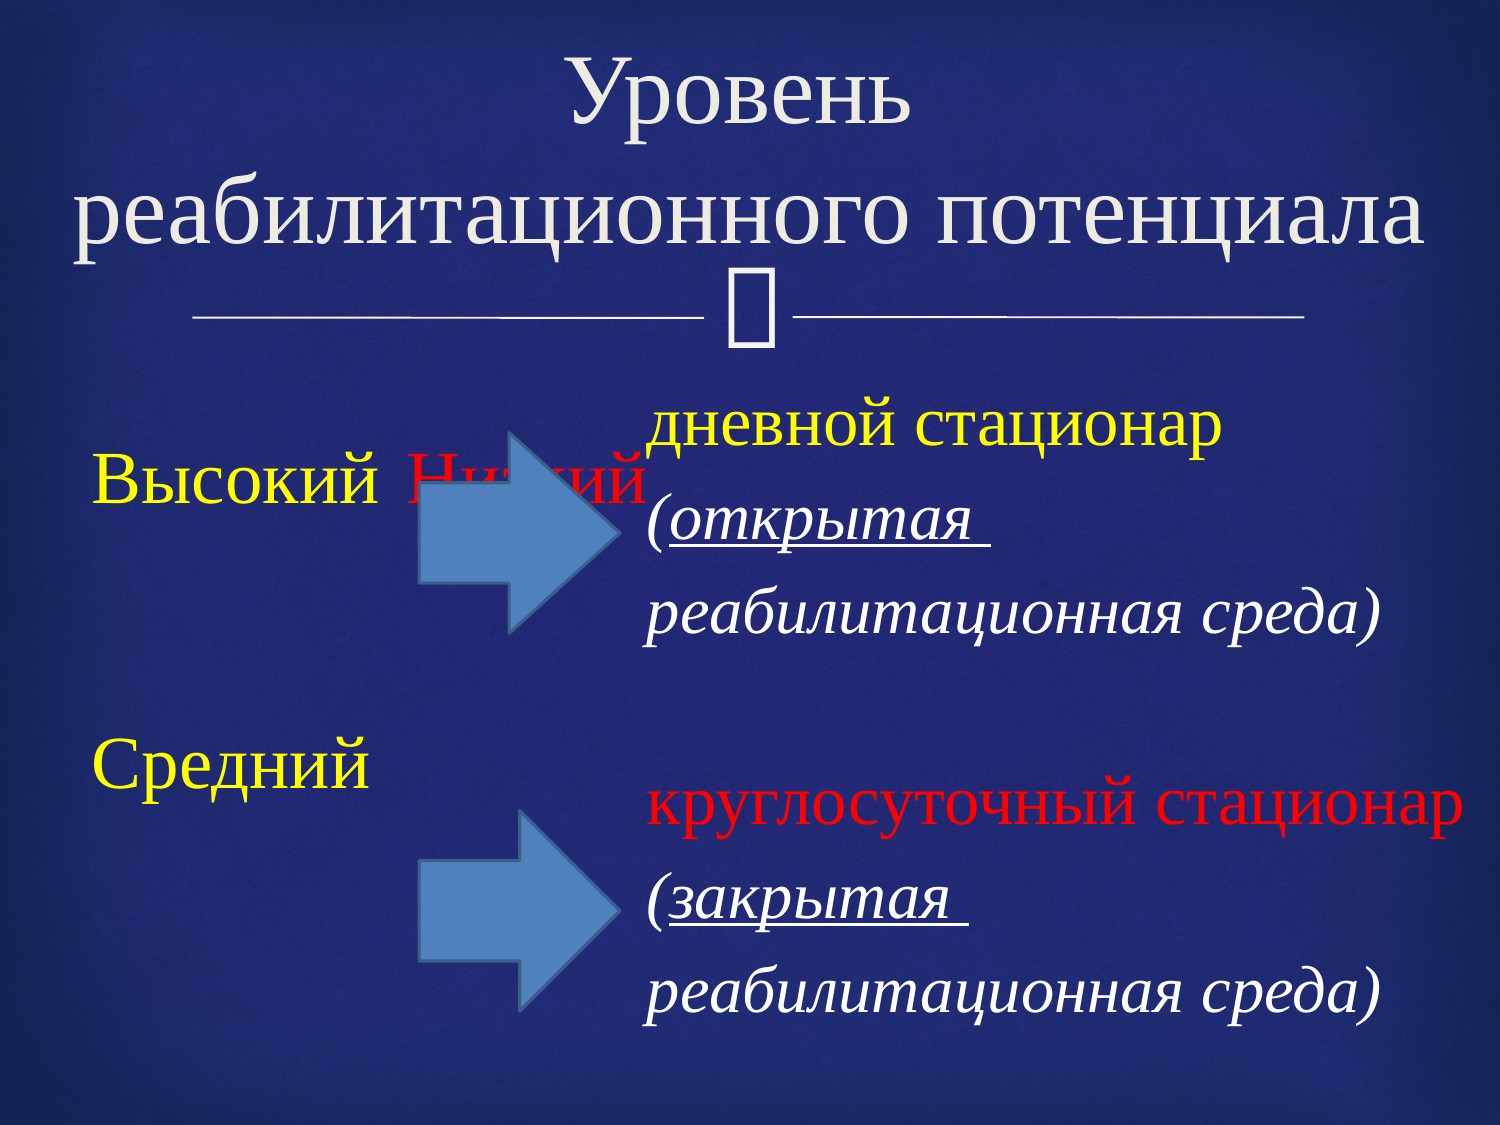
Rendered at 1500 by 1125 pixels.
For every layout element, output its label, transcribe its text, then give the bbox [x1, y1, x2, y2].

list дневной стационар (открытая реабилитационная среда) круглосуточный стационар (закрытая реабилитационная среда) [631, 367, 1500, 1004]
title Уровень реабилитационного потенциала [0, 30, 1500, 256]
text_box [417, 809, 622, 1013]
list Высокий Средний Низкий [76, 420, 737, 1083]
text_box [417, 431, 622, 635]
